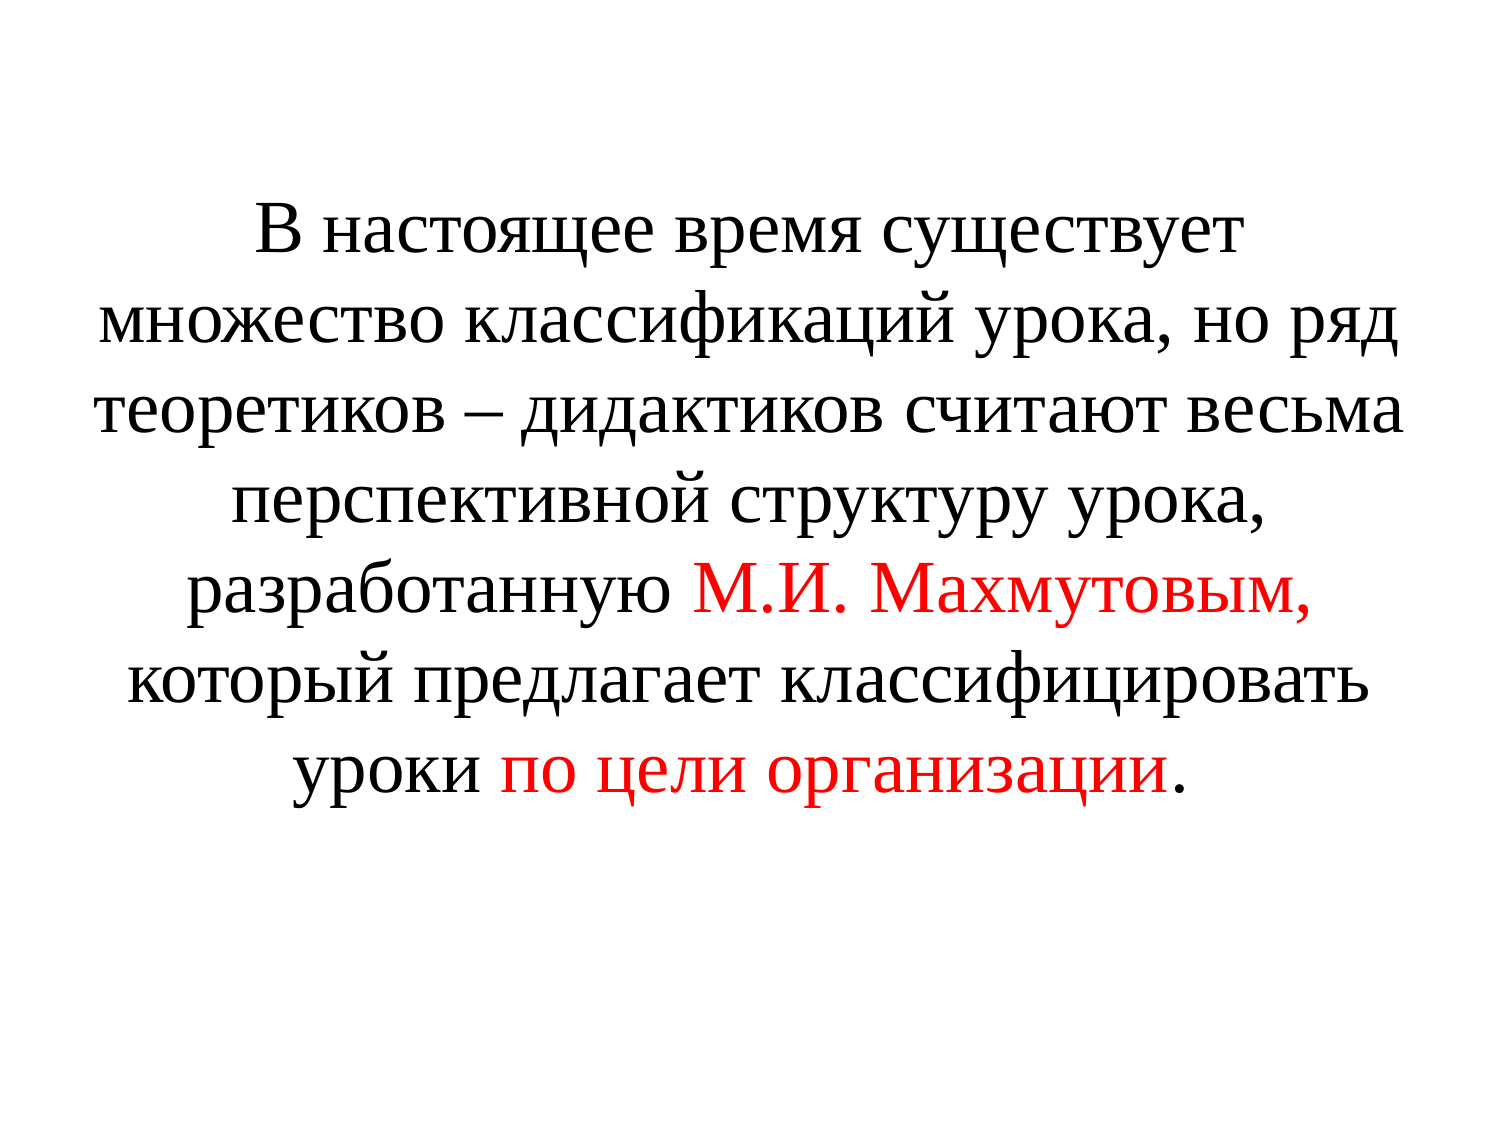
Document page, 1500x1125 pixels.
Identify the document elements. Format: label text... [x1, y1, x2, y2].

title В настоящее время существует множество классификаций урока, но ряд теоретиков – дидактиков считают весьма перспективной структуру урока, разработанную М.И. Махмутовым, который предлагает классифицировать уроки по цели организации. [75, 45, 1425, 941]
